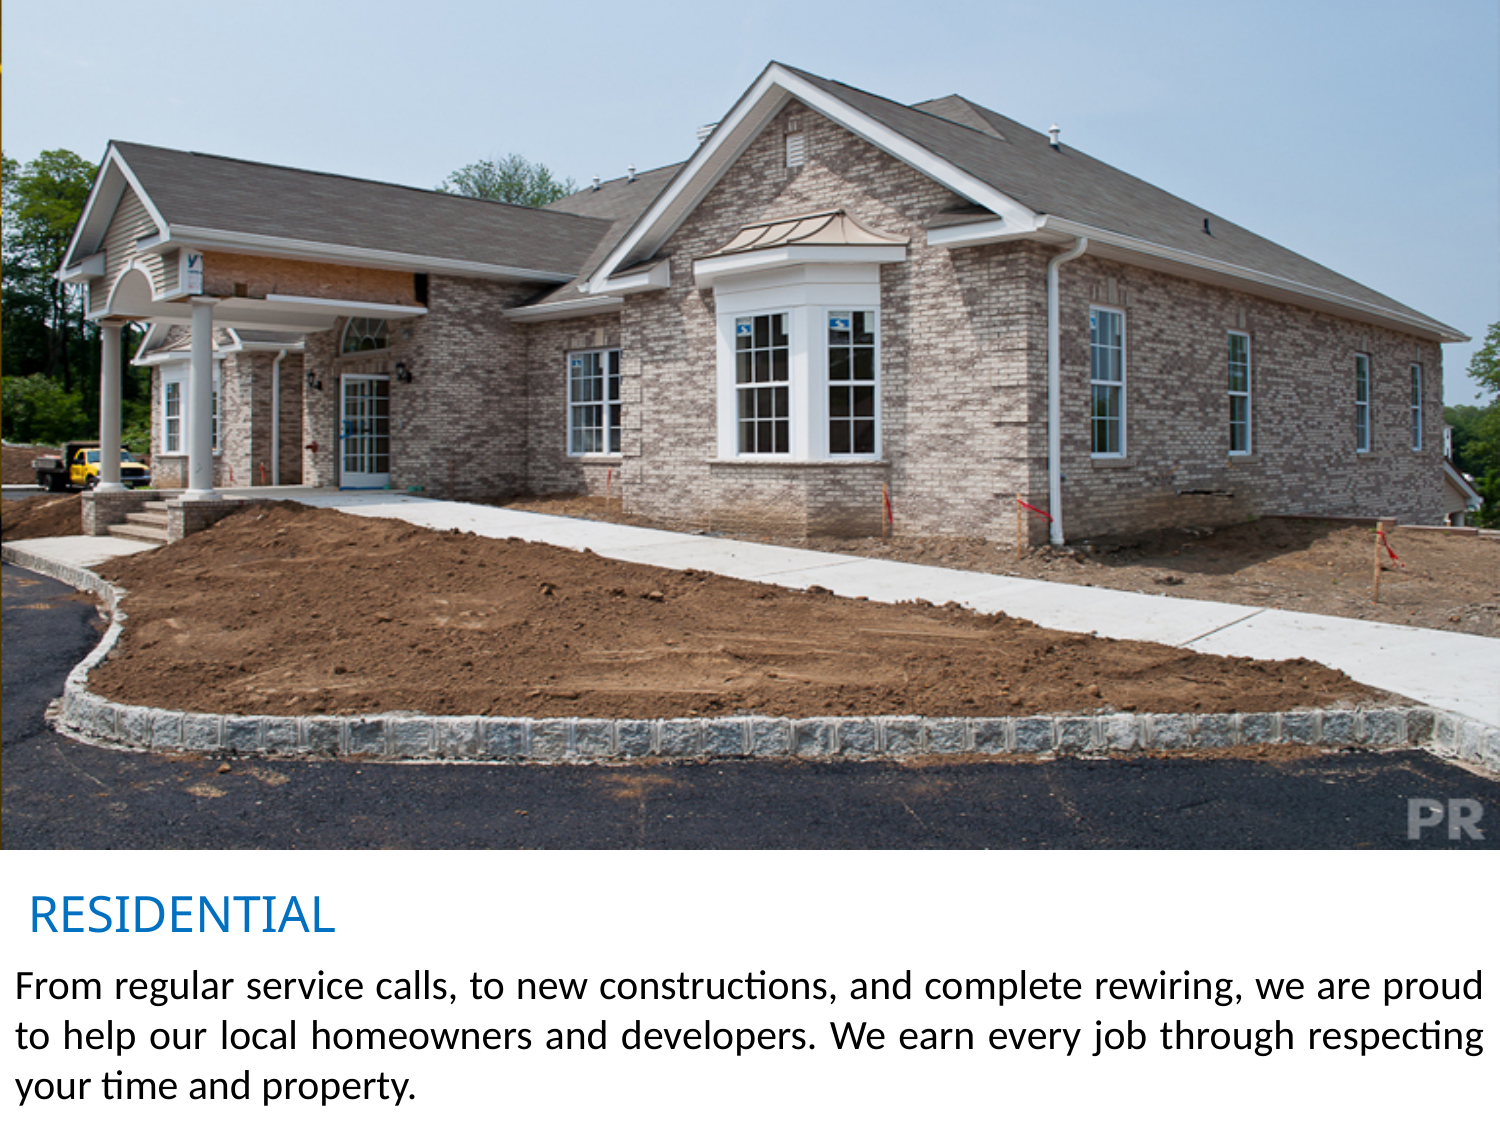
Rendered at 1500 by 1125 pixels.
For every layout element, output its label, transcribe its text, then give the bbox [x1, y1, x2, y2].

text_box RESIDENTIAL [13, 874, 352, 950]
picture [0, 0, 1500, 850]
text_box From regular service calls, to new constructions, and complete rewiring, we are proud to help our local homeowners and developers. We earn every job through respecting your time and property. [0, 950, 1500, 1115]
